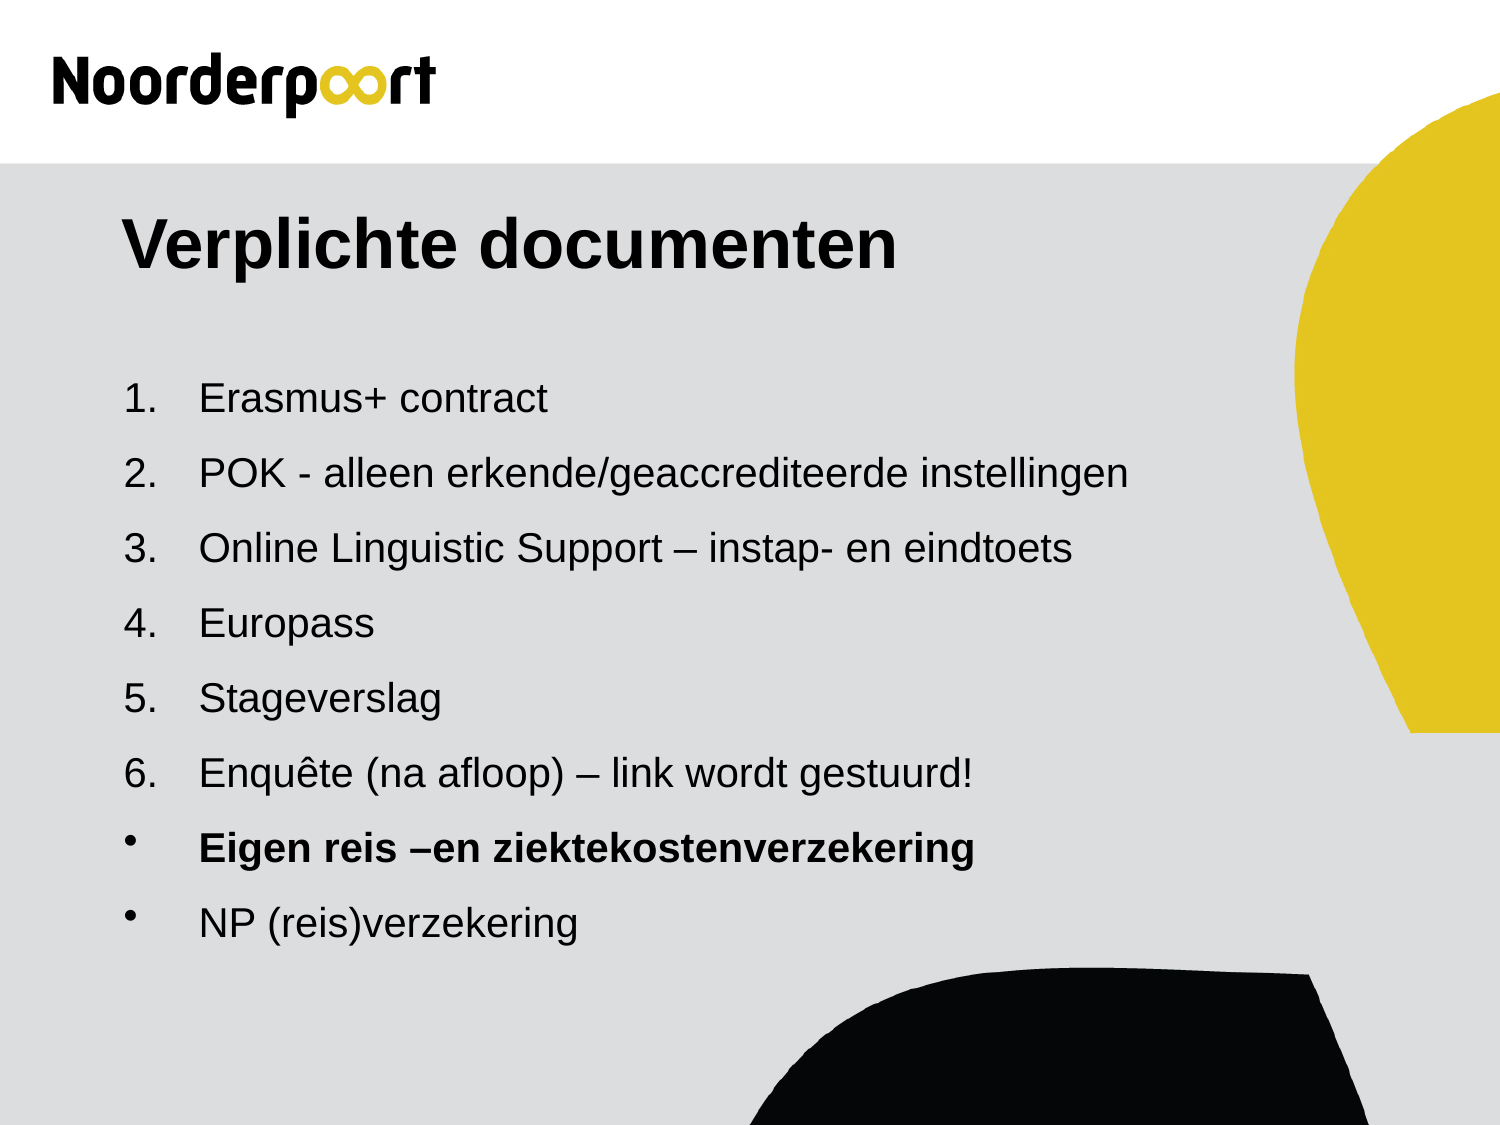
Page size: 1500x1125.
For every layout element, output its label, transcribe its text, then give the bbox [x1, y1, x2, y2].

list Erasmus+ contract POK - alleen erkende/geaccrediteerde instellingen Online Linguistic Support – instap- en eindtoets Europass Stageverslag Enquête (na afloop) – link wordt gestuurd! Eigen reis –en ziektekostenverzekering NP (reis)verzekering [108, 338, 1292, 922]
title Verplichte documenten [106, 187, 1290, 294]
picture [0, 0, 1500, 1125]
